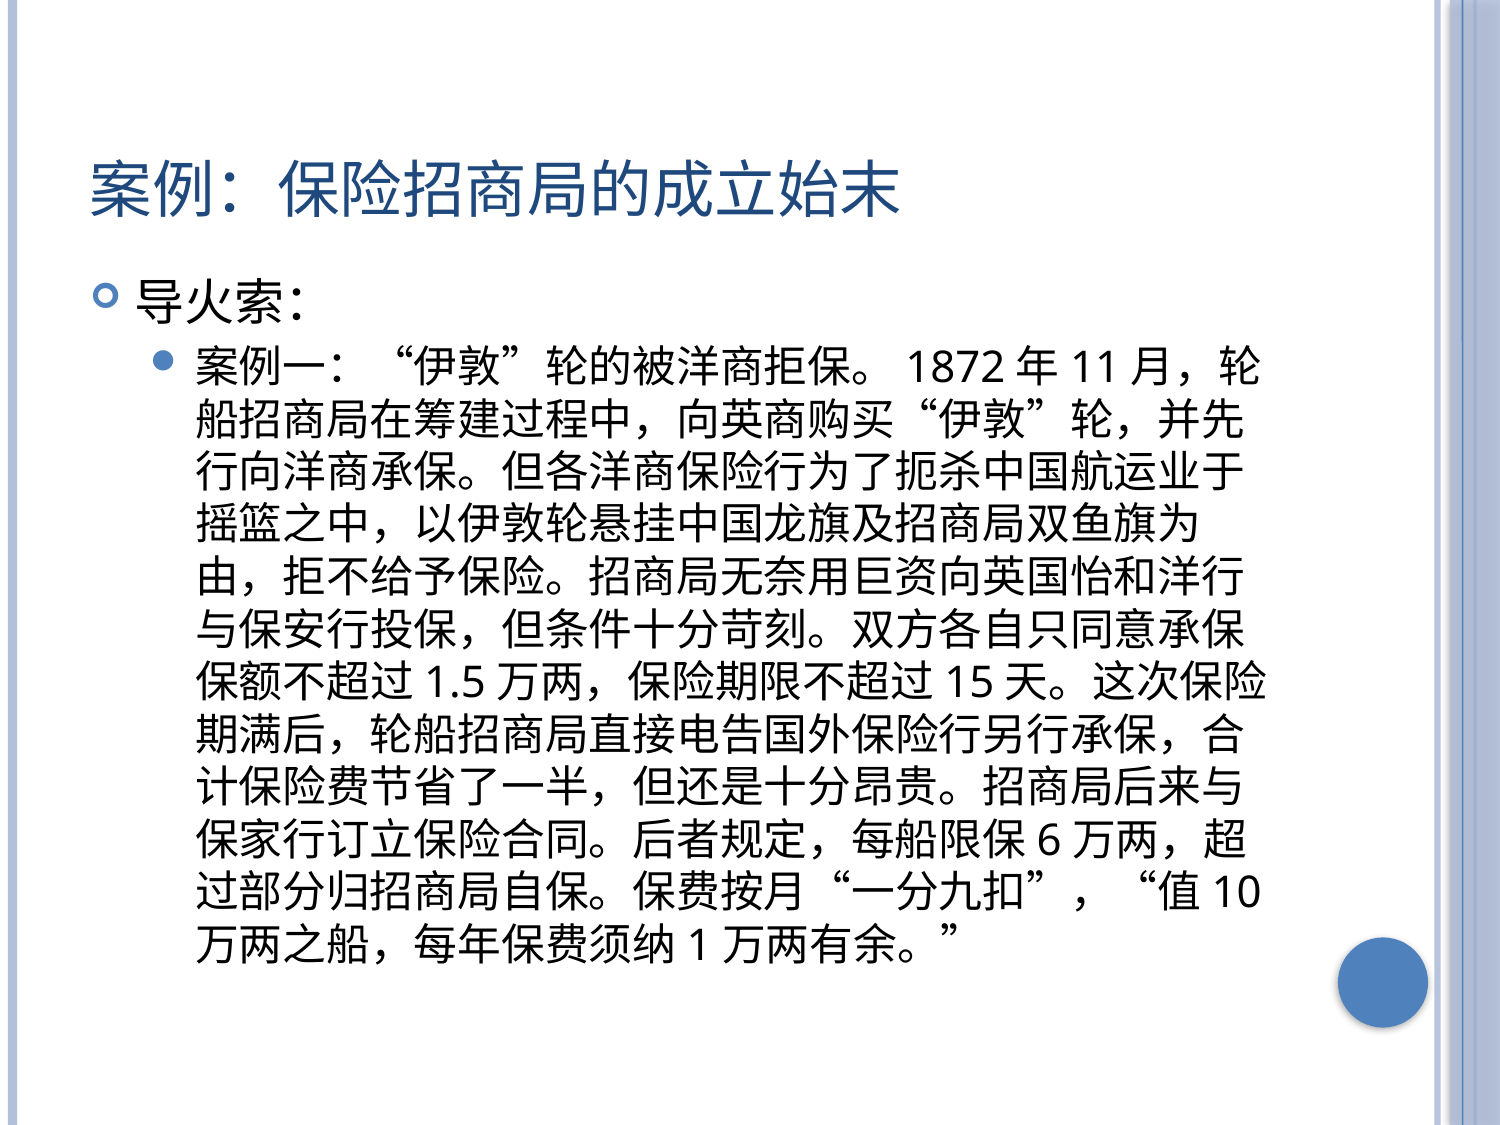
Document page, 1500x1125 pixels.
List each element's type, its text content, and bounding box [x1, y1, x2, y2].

list 导火索： 案例一：“伊敦”轮的被洋商拒保。1872年11月，轮船招商局在筹建过程中，向英商购买“伊敦”轮，并先行向洋商承保。但各洋商保险行为了扼杀中国航运业于摇篮之中，以伊敦轮悬挂中国龙旗及招商局双鱼旗为由，拒不给予保险。招商局无奈用巨资向英国怡和洋行与保安行投保，但条件十分苛刻。双方各自只同意承保保额不超过1.5万两，保险期限不超过15天。这次保险期满后，轮船招商局直接电告国外保险行另行承保，合计保险费节省了一半，但还是十分昂贵。招商局后来与保家行订立保险合同。后者规定，每船限保6万两，超过部分归招商局自保。保费按月“一分九扣”，“值10万两之船，每年保费须纳1万两有余。” [74, 262, 1301, 1063]
title 案例：保险招商局的成立始末 [75, 45, 1300, 233]
